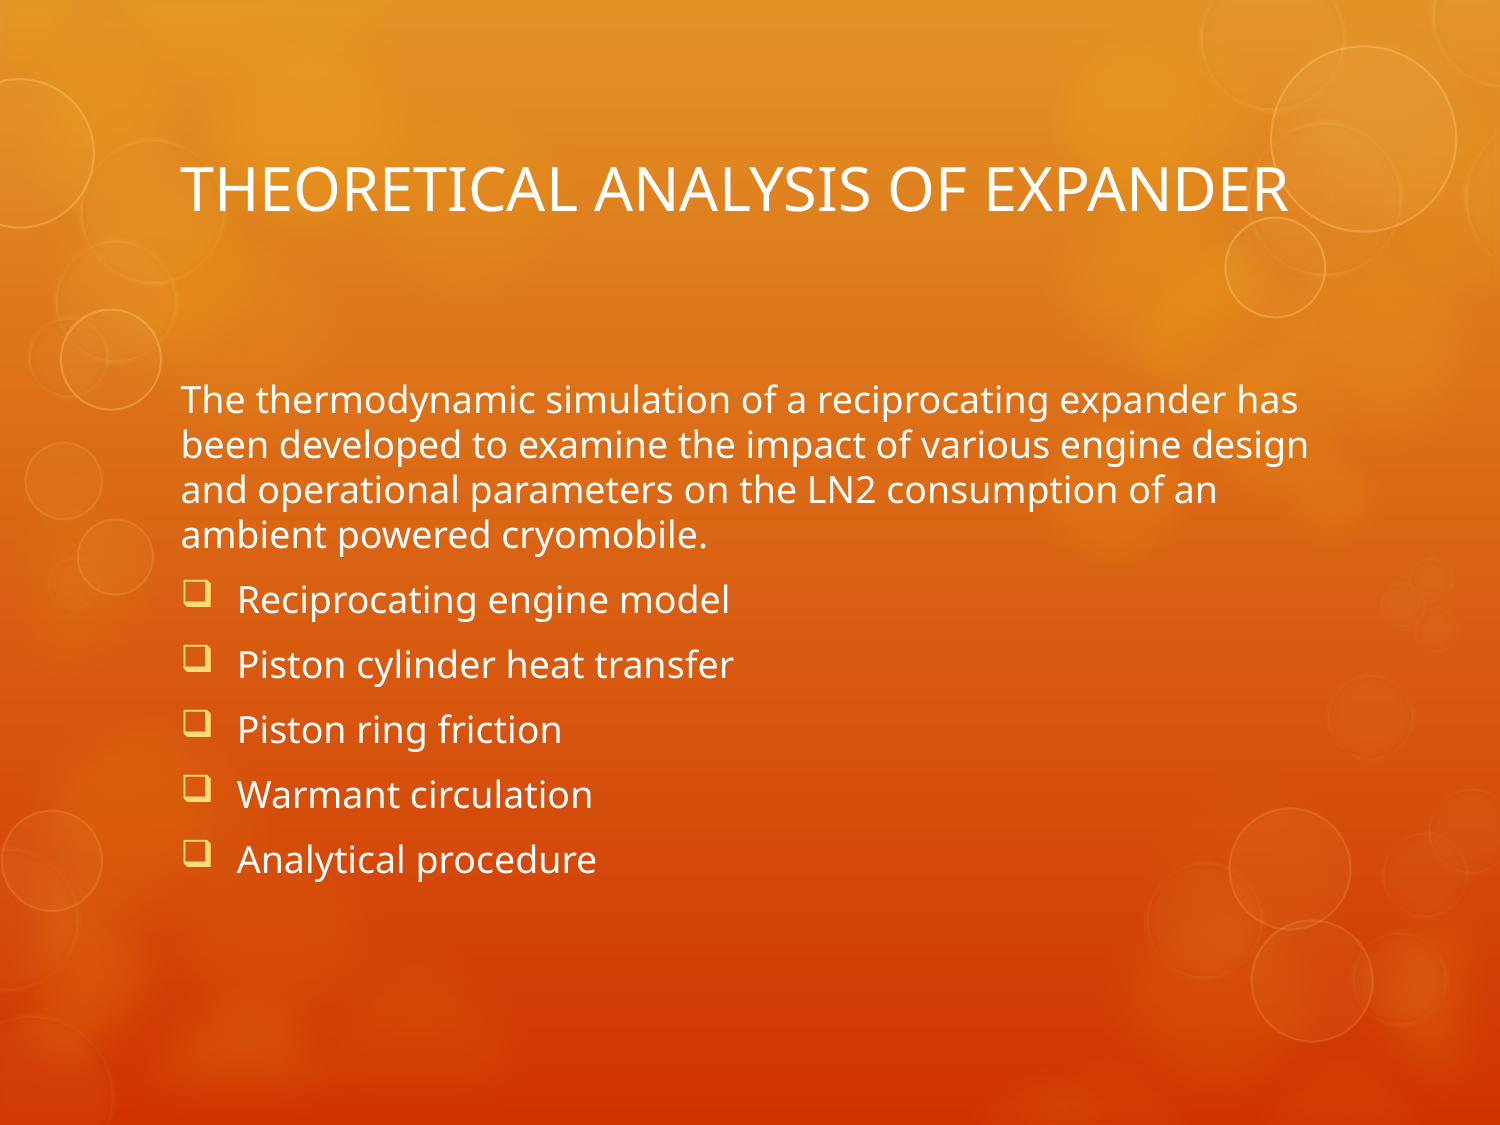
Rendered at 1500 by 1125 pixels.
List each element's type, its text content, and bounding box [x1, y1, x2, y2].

list The thermodynamic simulation of a reciprocating expander has been developed to examine the impact of various engine design and operational parameters on the LN2 consumption of an ambient powered cryomobile. Reciprocating engine model Piston cylinder heat transfer Piston ring friction Warmant circulation Analytical procedure [165, 296, 1335, 962]
title THEORETICAL ANALYSIS OF EXPANDER [165, 110, 1335, 263]
